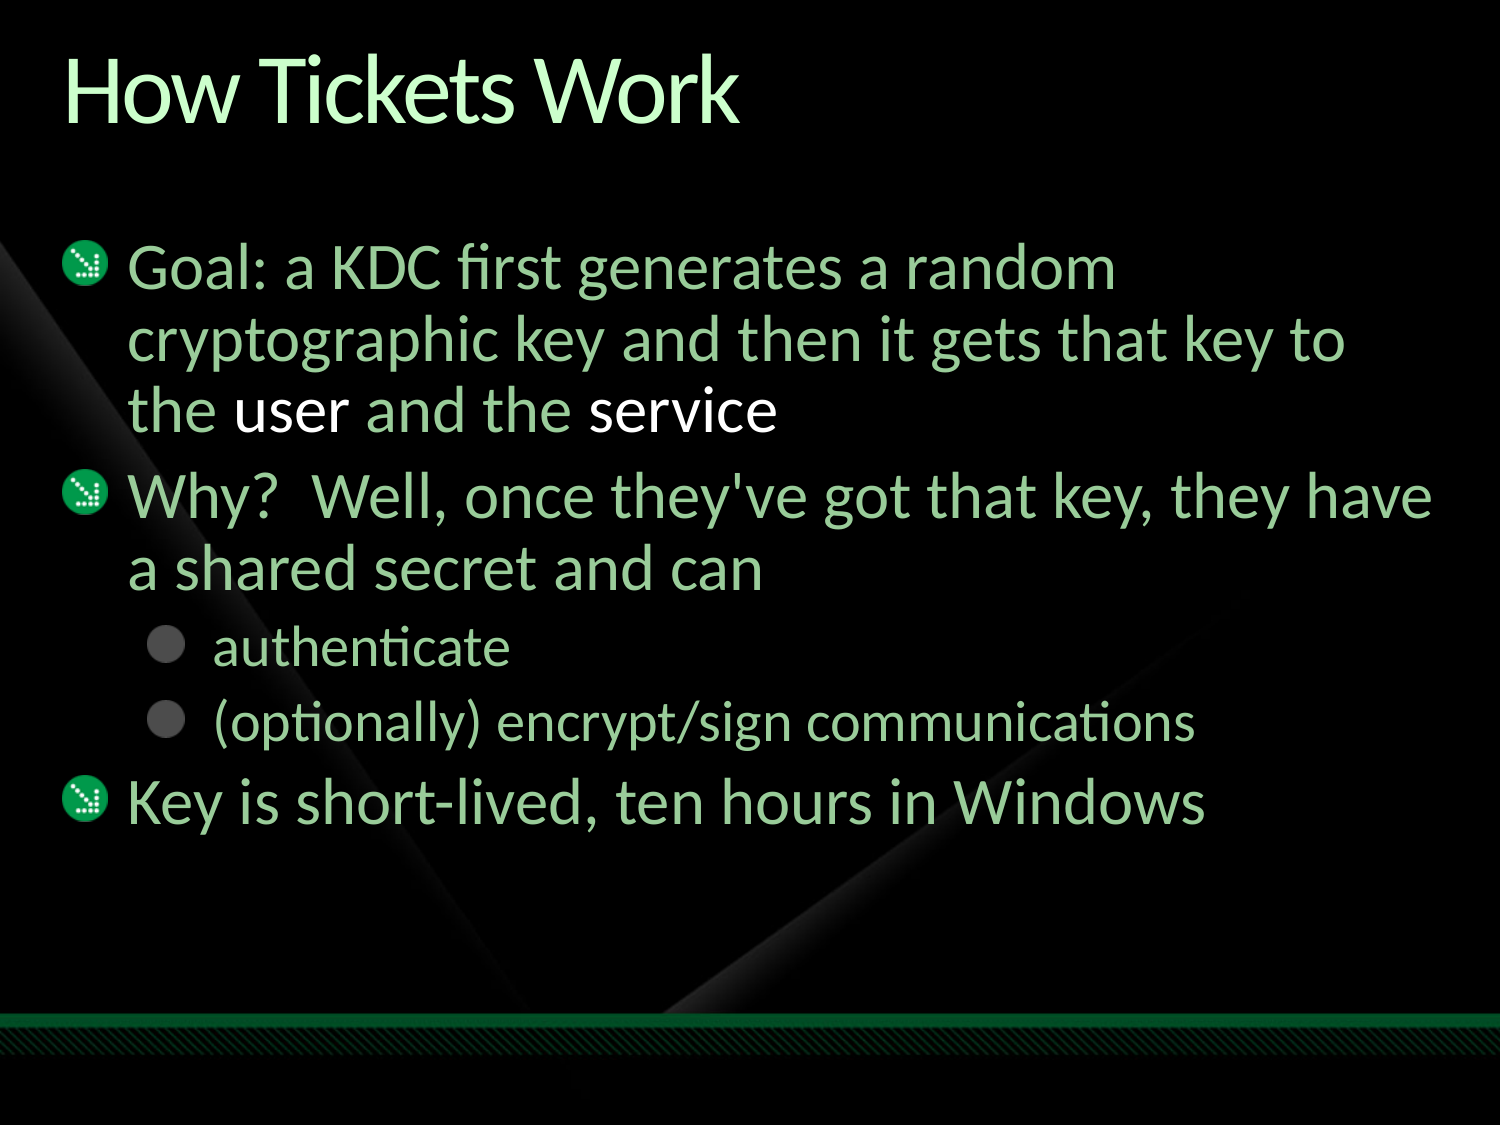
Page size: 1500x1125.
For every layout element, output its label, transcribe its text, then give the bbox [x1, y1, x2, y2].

title How Tickets Work [62, 37, 1438, 147]
picture [0, 0, 1500, 1125]
list Goal: a KDC first generates a random cryptographic key and then it gets that key to the user and the service Why? Well, once they've got that key, they have a shared secret and can authenticate (optionally) encrypt/sign communications Key is short-lived, ten hours in Windows [62, 231, 1438, 595]
